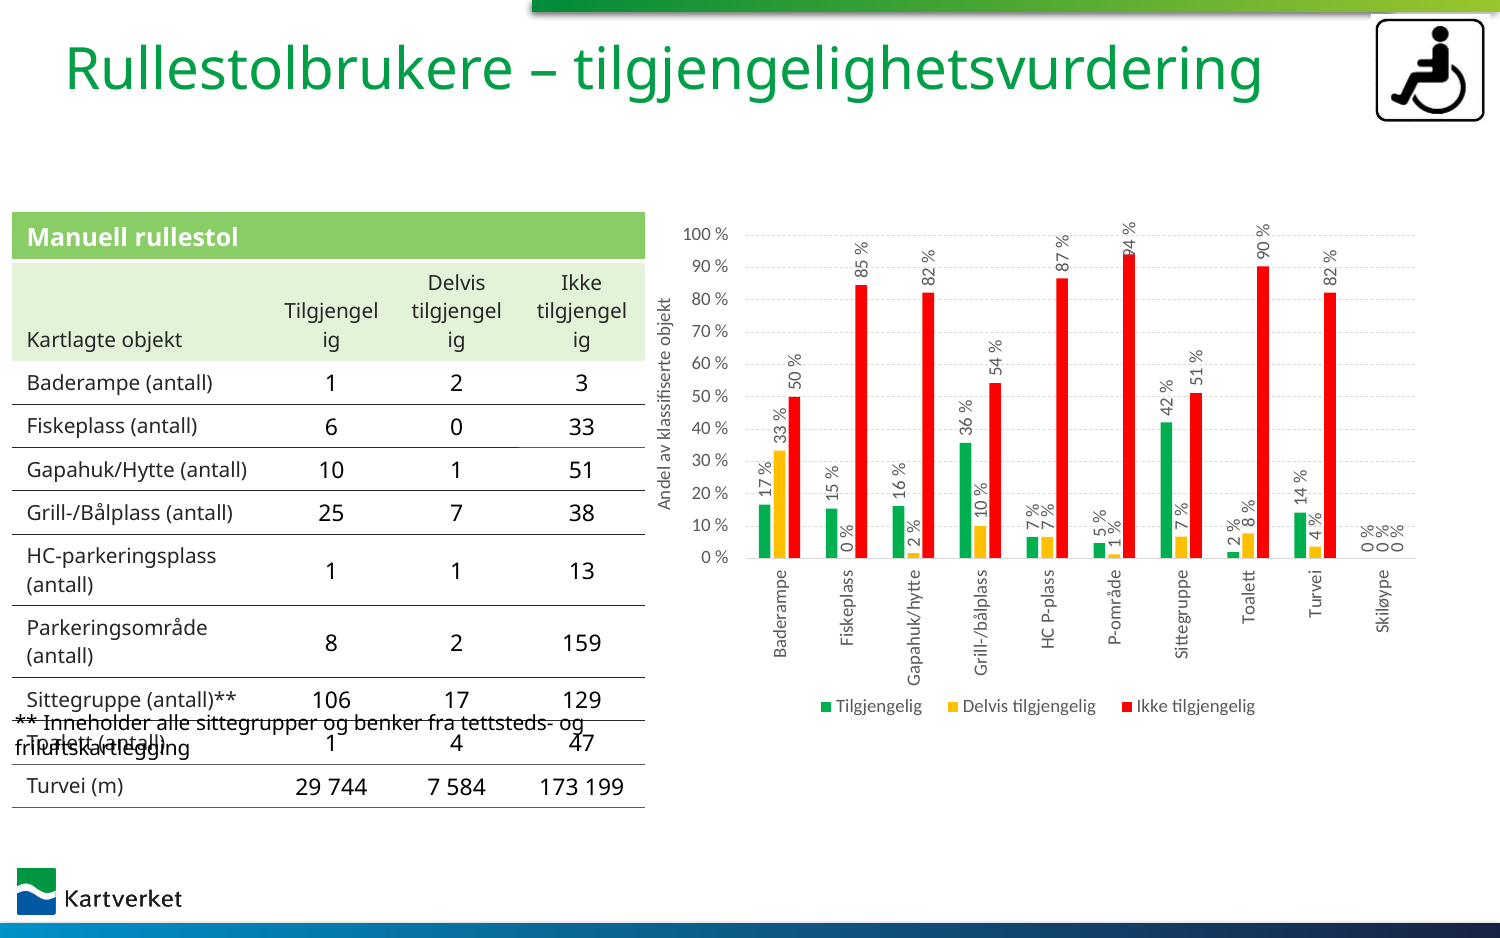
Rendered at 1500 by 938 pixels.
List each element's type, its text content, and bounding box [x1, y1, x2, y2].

table_cell 7 584 [394, 768, 519, 807]
text_box ** Inneholder alle sittegrupper og benker fra tettsteds- og friluftskartlegging [0, 702, 745, 768]
table_cell 17 [394, 678, 519, 702]
text_box Rullestolbrukere – tilgjengelighetsvurdering [49, 12, 1372, 109]
table_cell Turvei (m) [12, 768, 269, 807]
table_cell 8 [269, 606, 394, 677]
table_cell 33 [519, 405, 638, 447]
picture [1371, 13, 1491, 127]
table_cell Grill-/Bålplass (antall) [12, 491, 269, 534]
table_cell 1 [269, 361, 394, 404]
table_cell Ikke tilgjengelig [519, 263, 638, 361]
table_cell 25 [269, 491, 394, 534]
table_cell Gapahuk/Hytte (antall) [12, 448, 269, 490]
table_cell 10 [269, 448, 394, 490]
table_cell 1 [394, 535, 519, 605]
table_cell 38 [519, 491, 638, 534]
table_cell 159 [519, 606, 638, 677]
table_cell Fiskeplass (antall) [12, 405, 269, 447]
table_cell Parkeringsområde (antall) [12, 606, 269, 677]
table_cell Delvis tilgjengelig [394, 263, 519, 361]
table_cell 129 [519, 678, 638, 702]
table_cell 3 [519, 361, 638, 404]
table_cell 173 199 [519, 768, 645, 807]
table_cell 51 [519, 448, 638, 490]
table_cell HC-parkeringsplass (antall) [12, 535, 269, 605]
table_cell Baderampe (antall) [12, 361, 269, 404]
table_cell Tilgjengelig [269, 263, 394, 361]
table_cell 7 [394, 491, 519, 534]
table_cell Sittegruppe (antall)** [12, 678, 269, 702]
table_cell 106 [269, 678, 394, 702]
table_cell 1 [269, 535, 394, 605]
table_cell 2 [394, 361, 519, 404]
table_cell 13 [519, 535, 638, 605]
table_cell 1 [394, 448, 519, 490]
table_cell 0 [394, 405, 519, 447]
picture [643, 218, 1427, 728]
table_cell 2 [394, 606, 519, 677]
table_cell Kartlagte objekt [12, 263, 269, 361]
table_cell 29 744 [269, 768, 394, 807]
table_cell 6 [269, 405, 394, 447]
table_header Manuell rullestol [12, 212, 645, 259]
